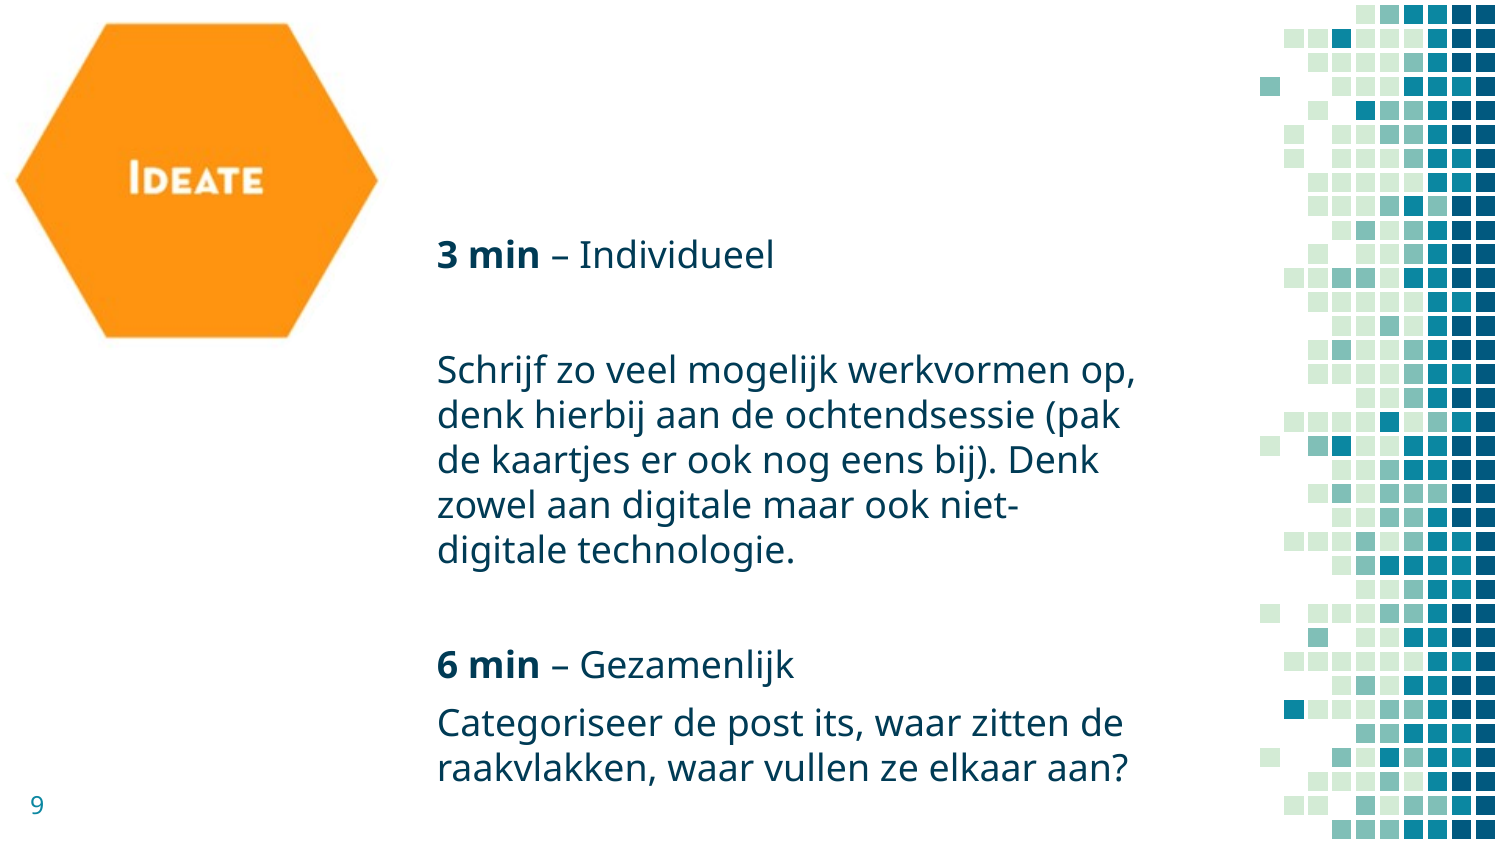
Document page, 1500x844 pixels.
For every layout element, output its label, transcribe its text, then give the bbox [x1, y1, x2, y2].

picture [0, 0, 399, 374]
list 3 min – Individueel Schrijf zo veel mogelijk werkvormen op, denk hierbij aan de ochtendsessie (pak de kaartjes er ook nog eens bij). Denk zowel aan digitale maar ook niet-digitale technologie. 6 min – Gezamenlijk Categoriseer de post its, waar zitten de raakvlakken, waar vullen ze elkaar aan? [421, 215, 1160, 346]
slide_number 9 [15, 774, 105, 839]
